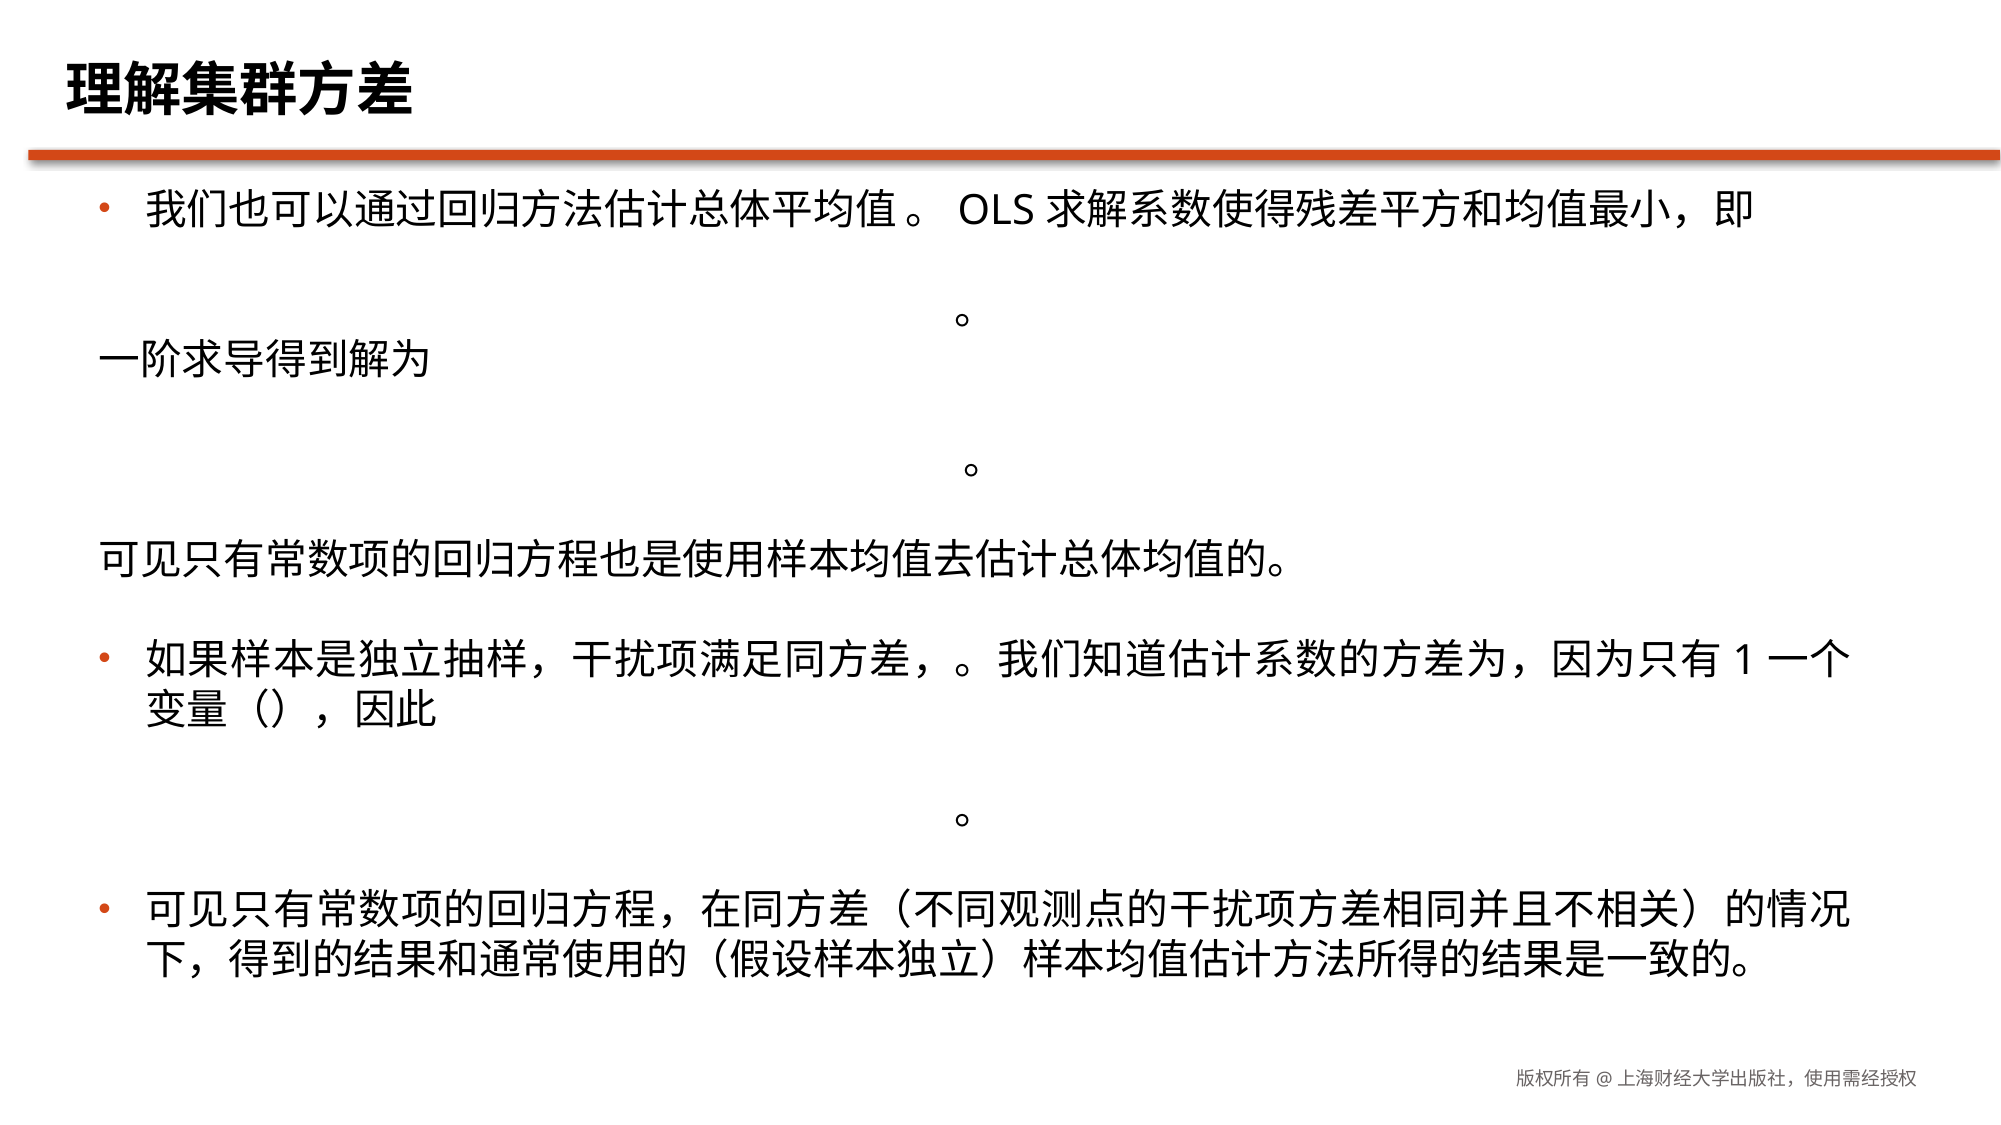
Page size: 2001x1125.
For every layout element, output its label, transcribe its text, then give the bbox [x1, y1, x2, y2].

title 理解集群方差 [50, 50, 1825, 138]
footer 版权所有@上海财经大学出版社，使用需经授权 [1483, 1046, 1950, 1109]
